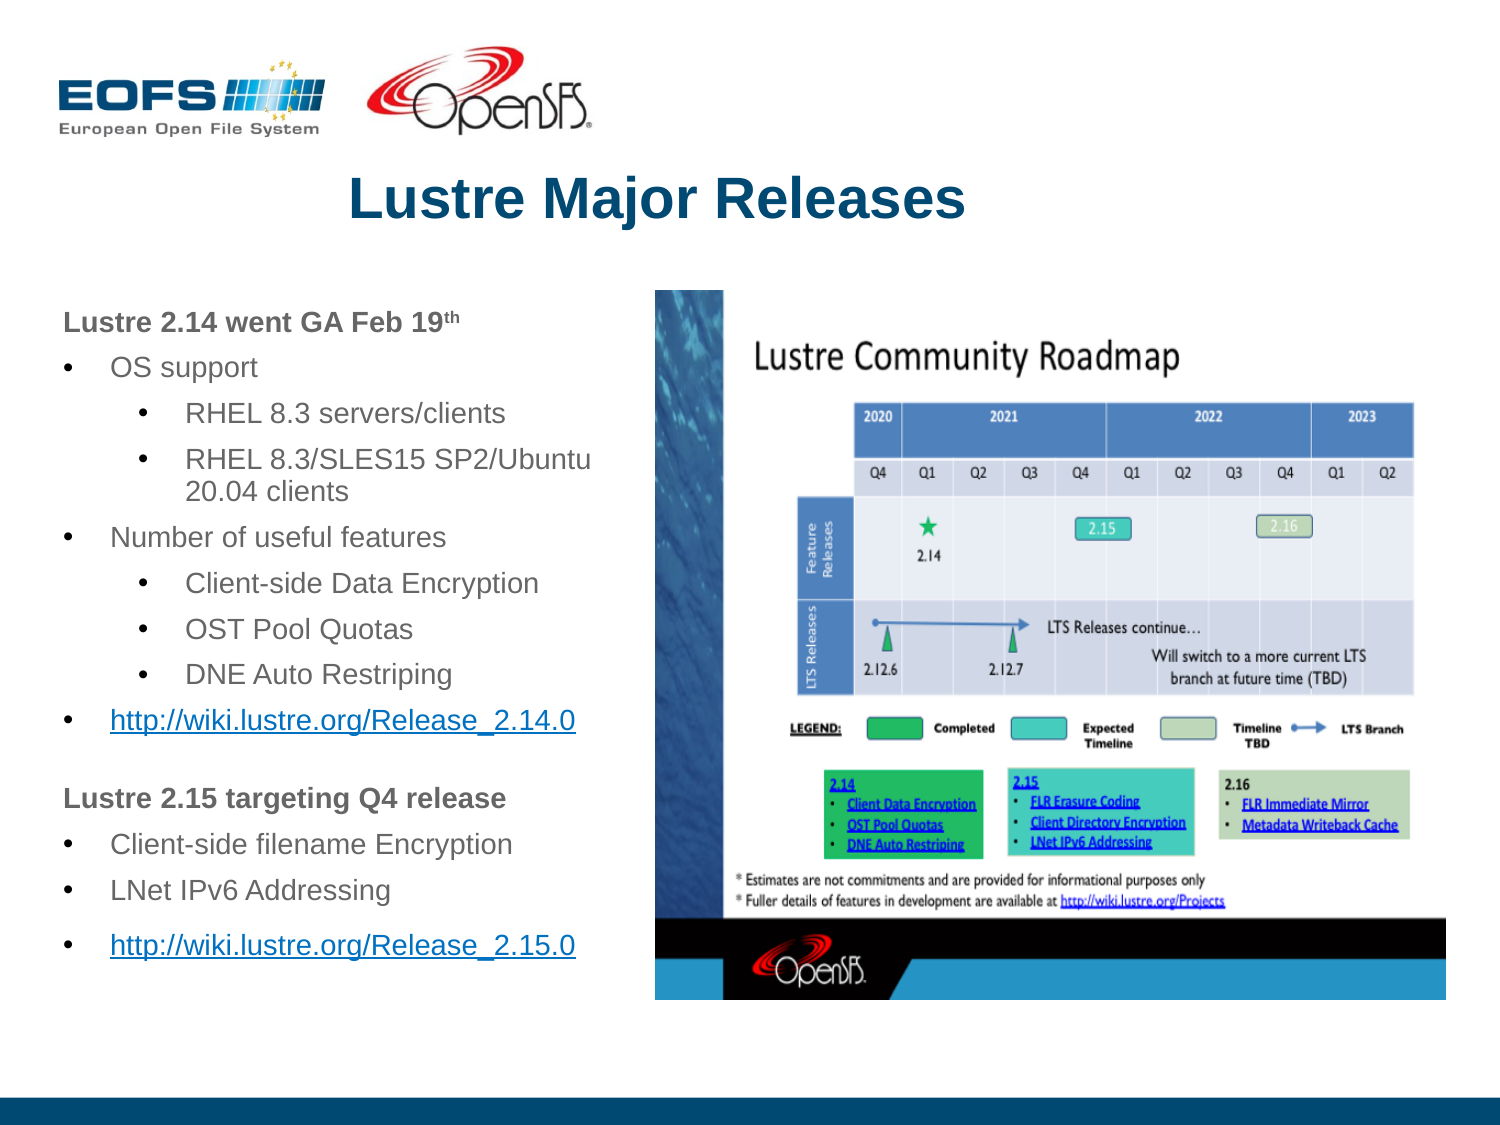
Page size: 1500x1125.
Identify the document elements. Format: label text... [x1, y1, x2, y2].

picture [655, 289, 1446, 1000]
list Lustre 2.14 went GA Feb 19th OS support RHEL 8.3 servers/clients RHEL 8.3/SLES15 SP2/Ubuntu 20.04 clients Number of useful features Client-side Data Encryption OST Pool Quotas DNE Auto Restriping http://wiki.lustre.org/Release_2.14.0 Lustre 2.15 targeting Q4 release Client-side filename Encryption LNet IPv6 Addressing http://wiki.lustre.org/Release_2.15.0 [63, 302, 632, 908]
picture [59, 59, 325, 137]
title Lustre Major Releases [348, 157, 1033, 232]
picture [359, 36, 598, 139]
